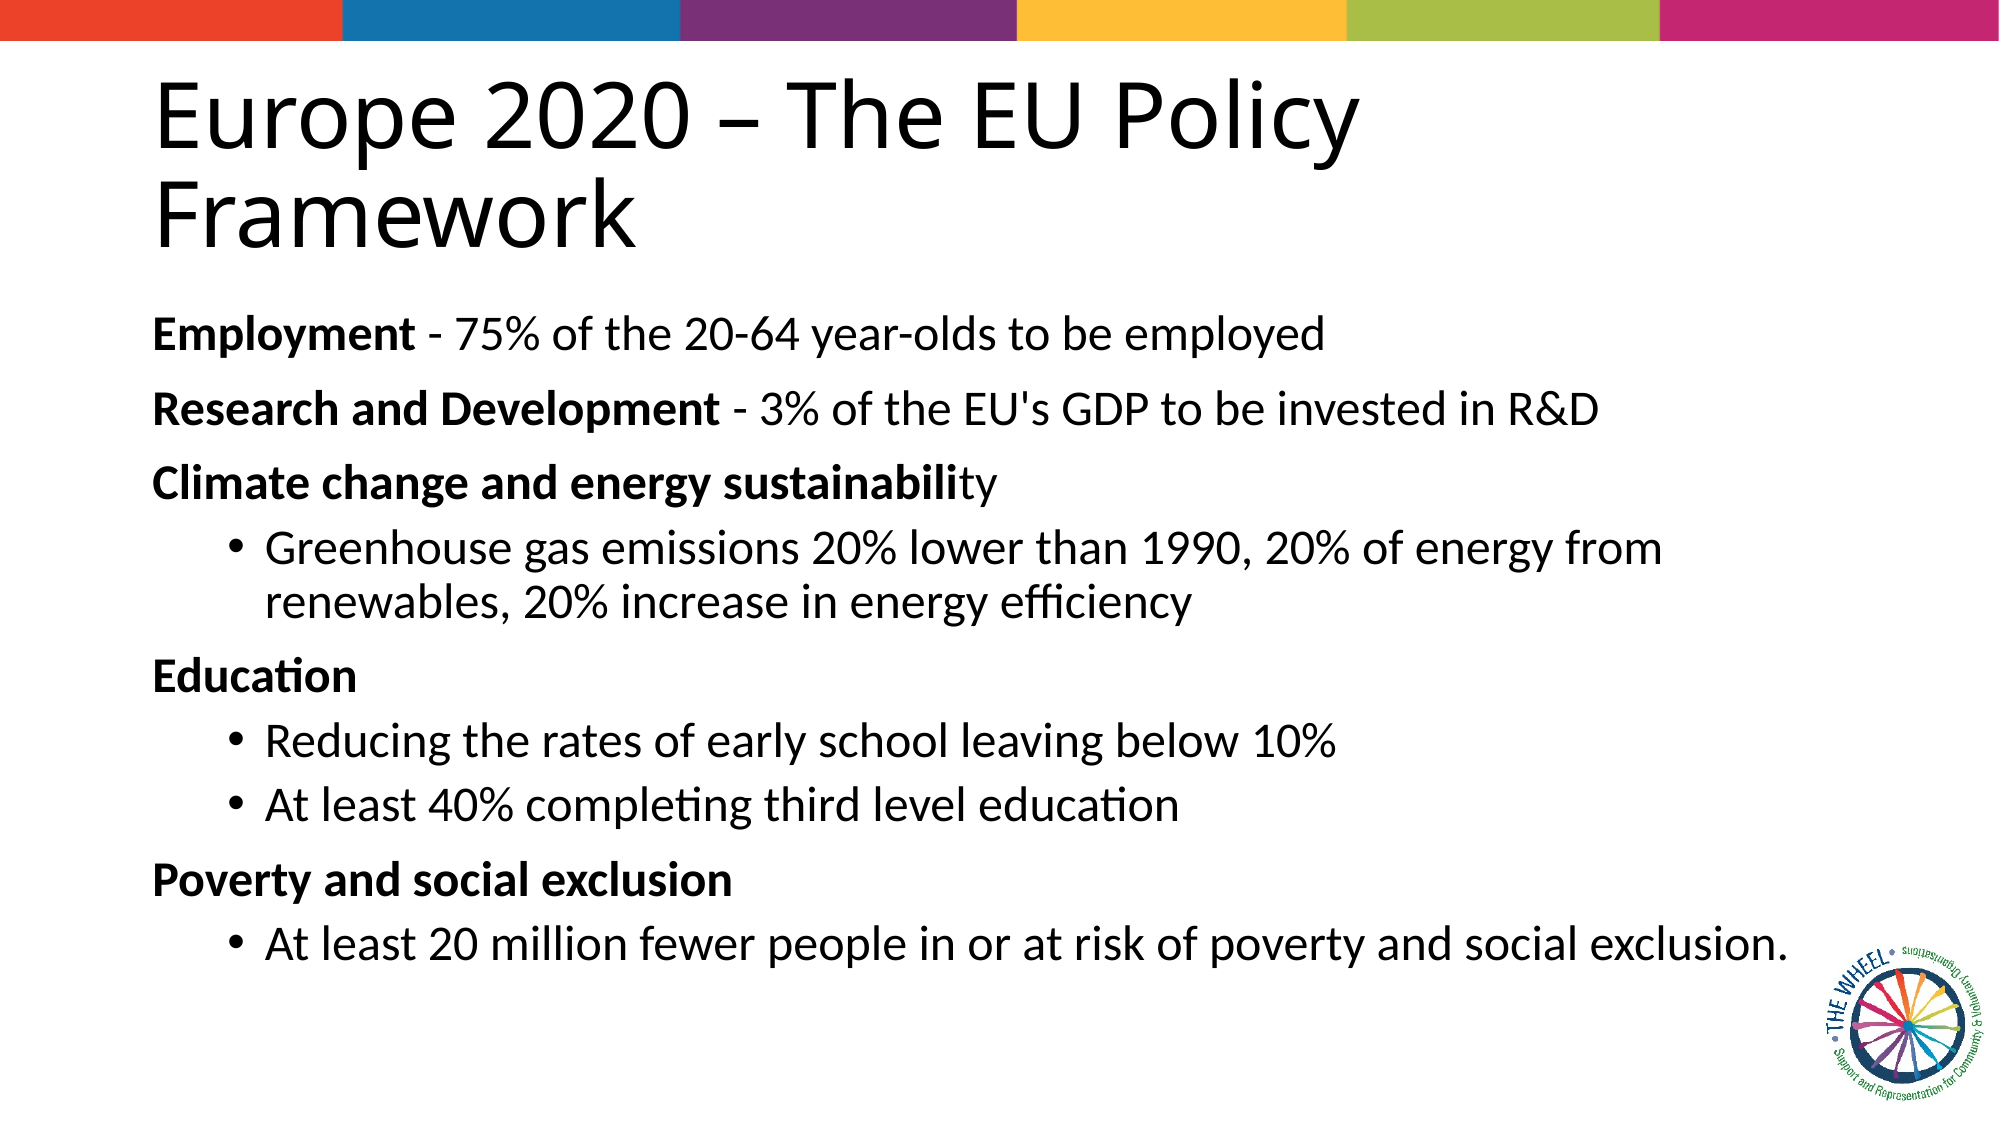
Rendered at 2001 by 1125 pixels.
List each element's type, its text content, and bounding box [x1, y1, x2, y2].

title Europe 2020 – The EU Policy Framework [137, 59, 1863, 278]
picture [1825, 944, 1984, 1103]
list Employment - 75% of the 20-64 year-olds to be employed Research and Development - 3% of the EU's GDP to be invested in R&D Climate change and energy sustainability Greenhouse gas emissions 20% lower than 1990, 20% of energy from renewables, 20% increase in energy efficiency Education Reducing the rates of early school leaving below 10% At least 40% completing third level education Poverty and social exclusion At least 20 million fewer people in or at risk of poverty and social exclusion. [137, 299, 1863, 1014]
picture [0, 0, 2000, 41]
